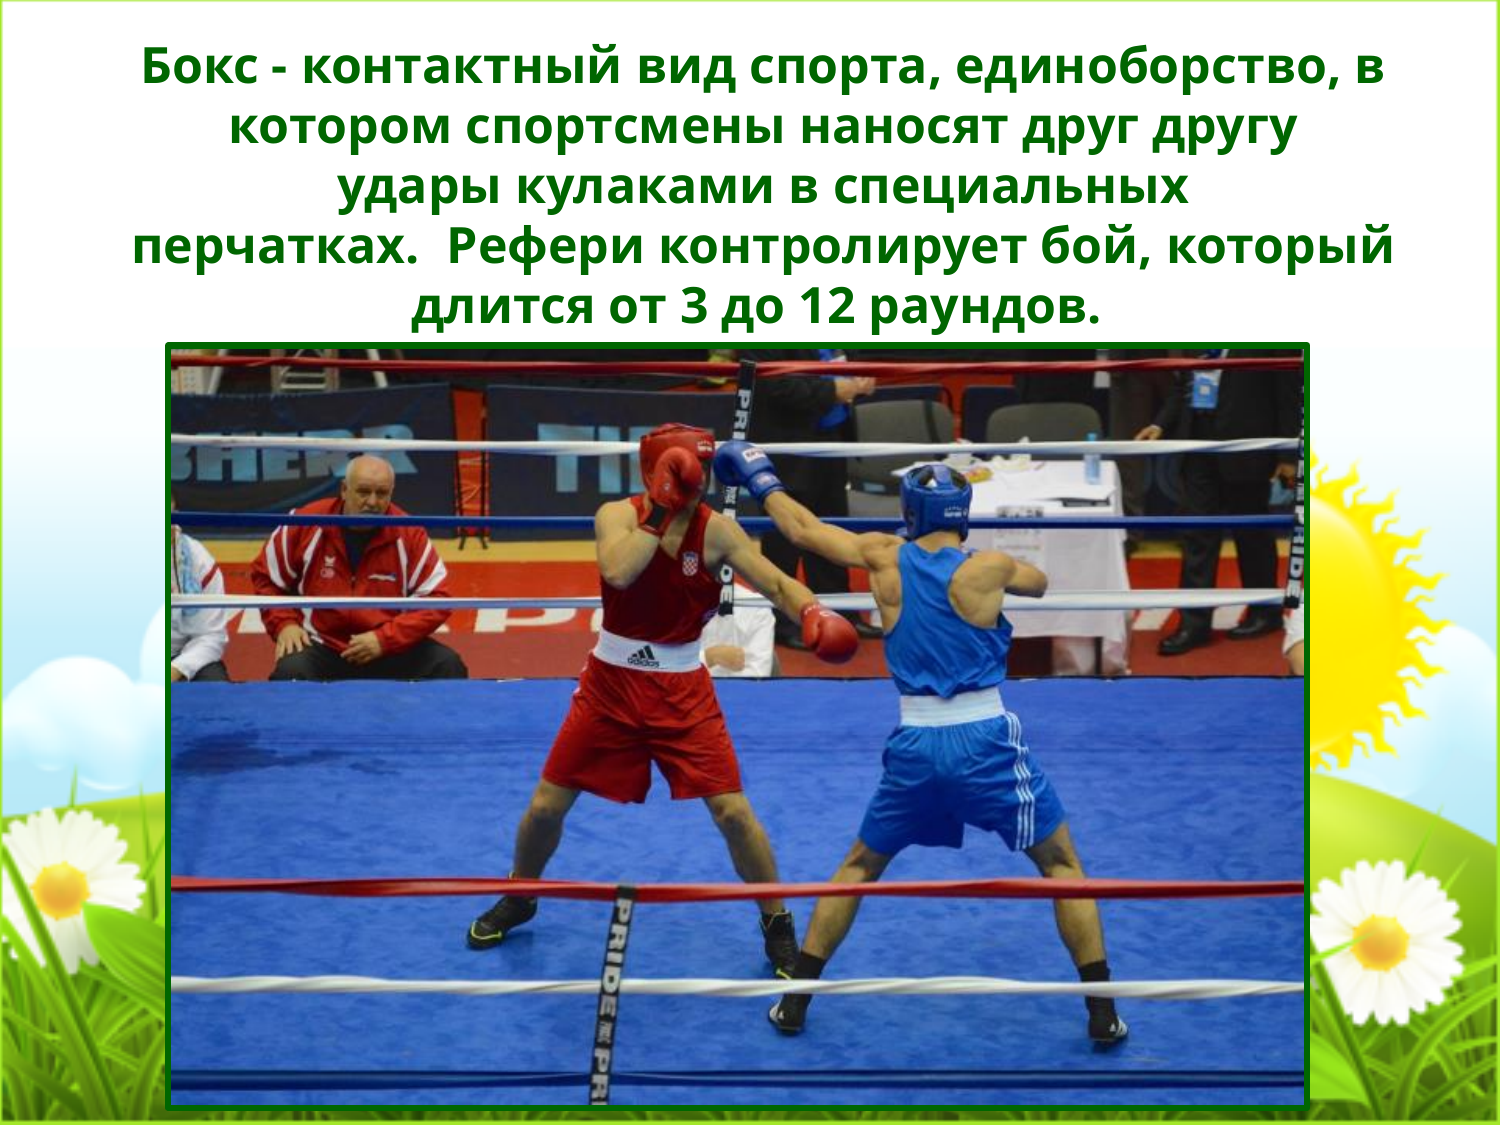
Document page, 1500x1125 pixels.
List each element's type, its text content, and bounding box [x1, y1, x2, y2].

title Бокс - контактный вид спорта, единоборство, в котором спортсмены наносят друг другу удары кулаками в специальных перчатках. Рефери контролирует бой, который длится от 3 до 12 раундов. [88, 90, 1439, 278]
picture [0, 0, 1500, 1125]
